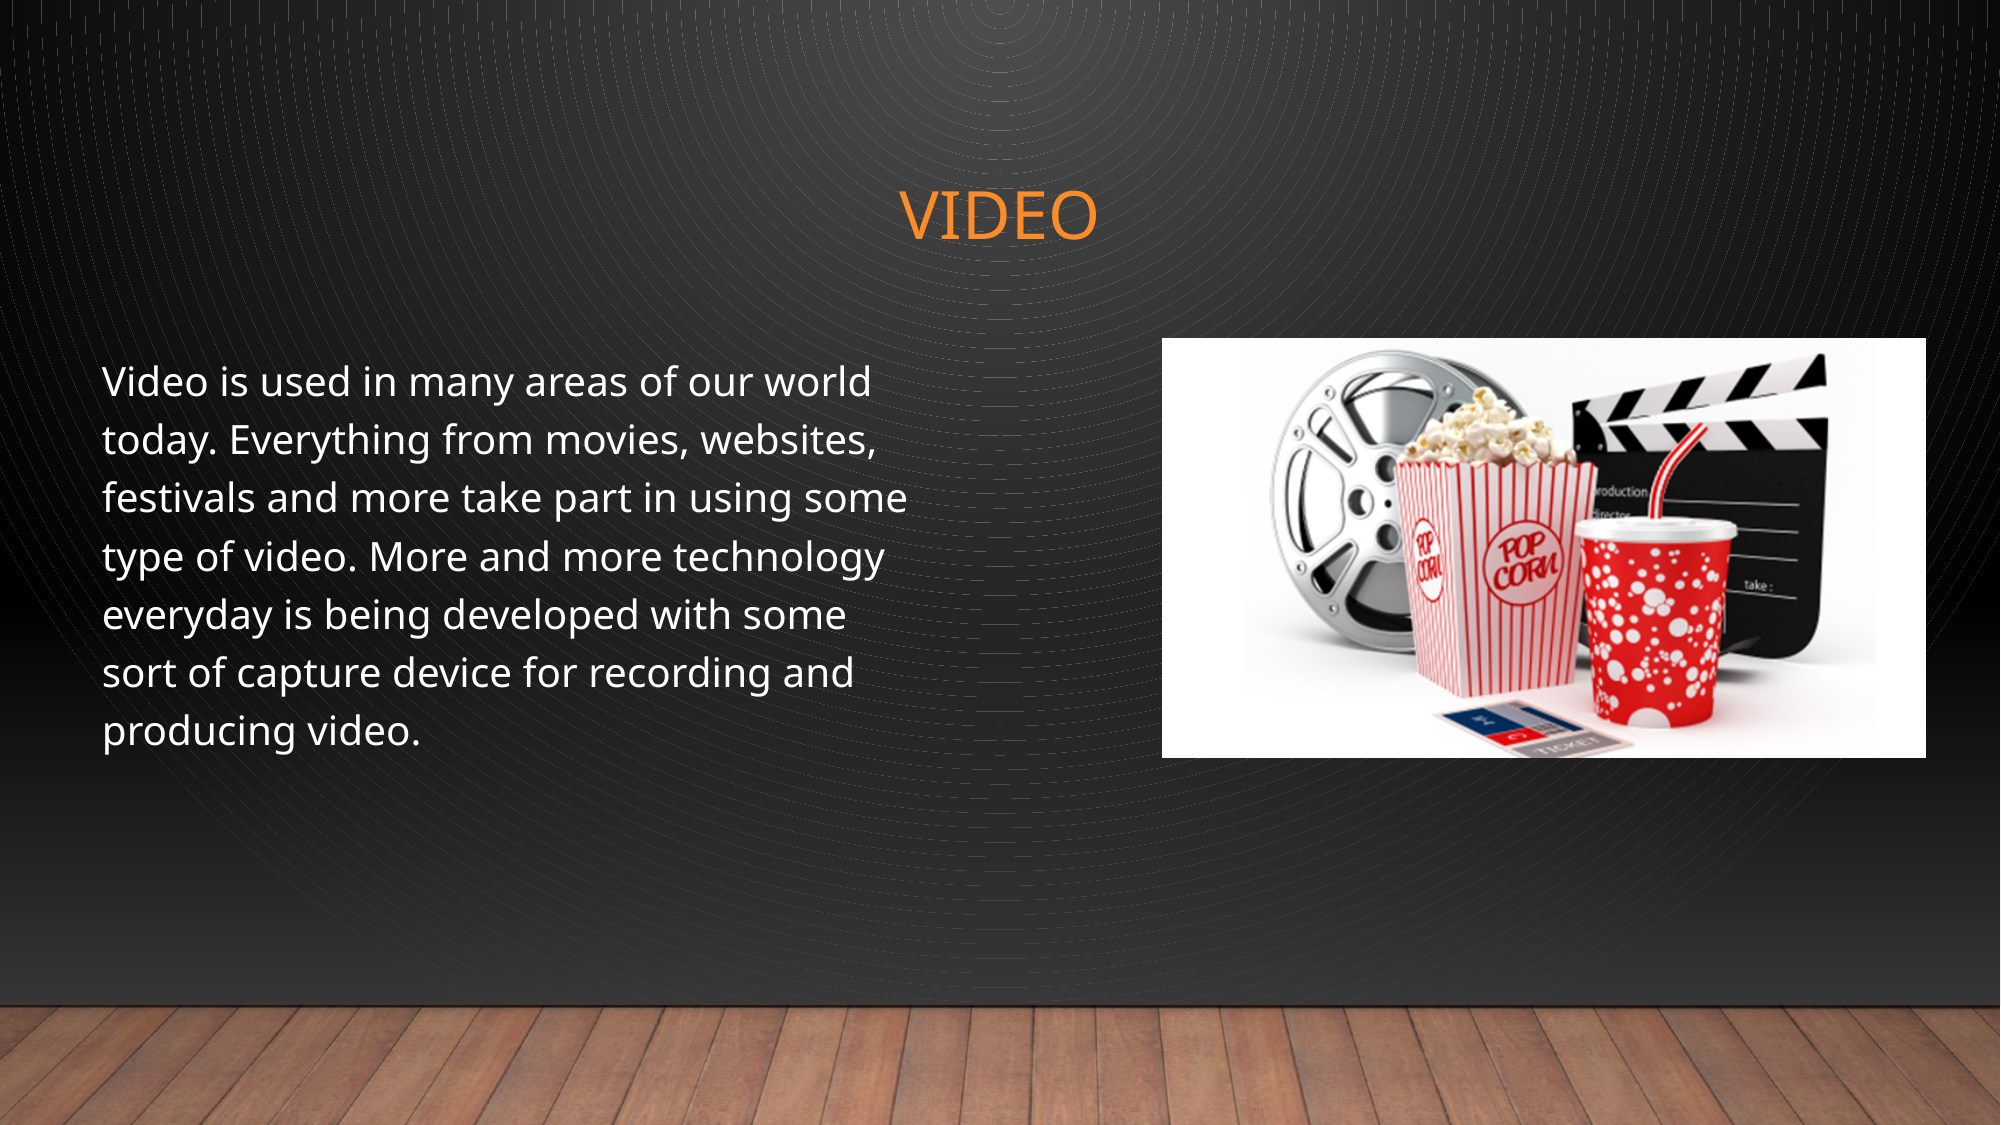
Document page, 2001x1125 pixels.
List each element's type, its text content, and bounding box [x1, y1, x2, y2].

picture [0, 1005, 2000, 1125]
picture [1162, 338, 1926, 758]
title Video [238, 131, 1763, 305]
list Video is used in many areas of our world today. Everything from movies, websites, festivals and more take part in using some type of video. More and more technology everyday is being developed with some sort of capture device for recording and producing video. [86, 338, 928, 765]
